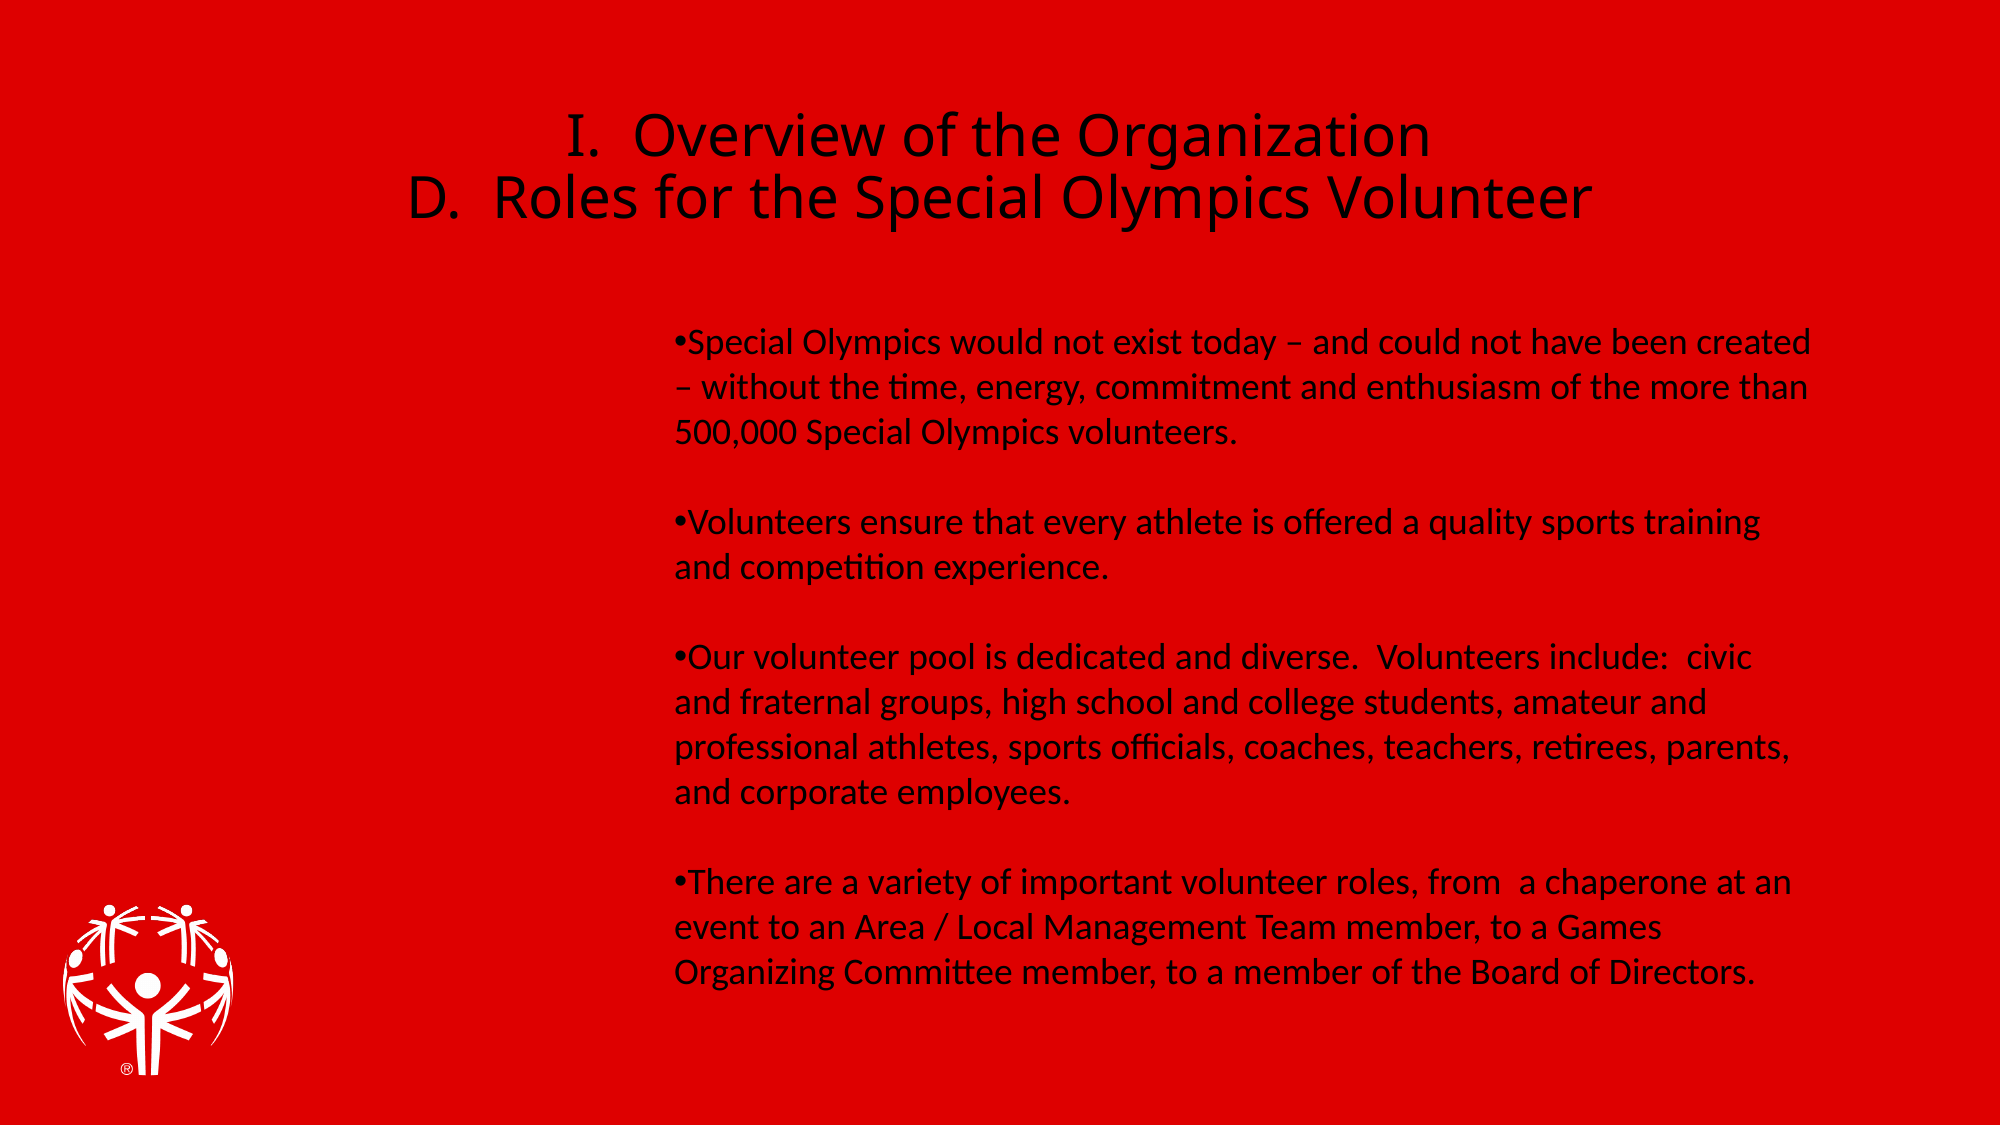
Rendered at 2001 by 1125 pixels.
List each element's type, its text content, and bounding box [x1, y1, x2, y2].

title I. Overview of the Organization D. Roles for the Special Olympics Volunteer [137, 59, 1863, 278]
text_box Special Olympics would not exist today – and could not have been created – without the time, energy, commitment and enthusiasm of the more than 500,000 Special Olympics volunteers. Volunteers ensure that every athlete is offered a quality sports training and competition experience. Our volunteer pool is dedicated and diverse. Volunteers include: civic and fraternal groups, high school and college students, amateur and professional athletes, sports officials, coaches, teachers, retirees, parents, and corporate employees. There are a variety of important volunteer roles, from a chaperone at an event to an Area / Local Management Team member, to a Games Organizing Committee member, to a member of the Board of Directors. [659, 310, 1831, 1000]
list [0, 881, 287, 1098]
